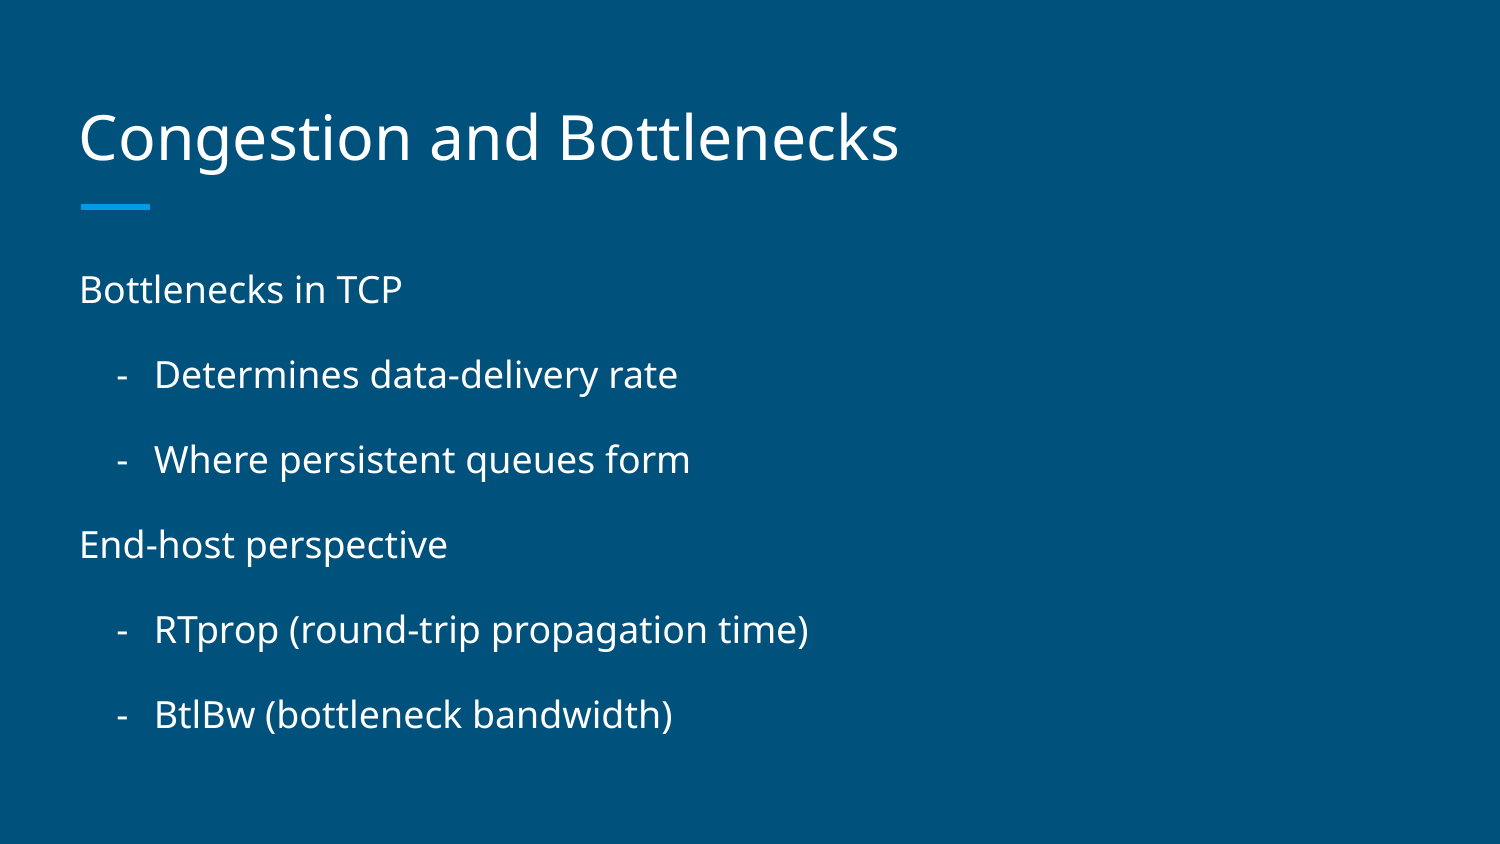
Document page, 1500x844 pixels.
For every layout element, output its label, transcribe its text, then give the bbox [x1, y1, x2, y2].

list Bottlenecks in TCP Determines data-delivery rate Where persistent queues form End-host perspective RTprop (round-trip propagation time) BtlBw (bottleneck bandwidth) [63, 244, 1437, 750]
title Congestion and Bottlenecks [63, 75, 1437, 188]
